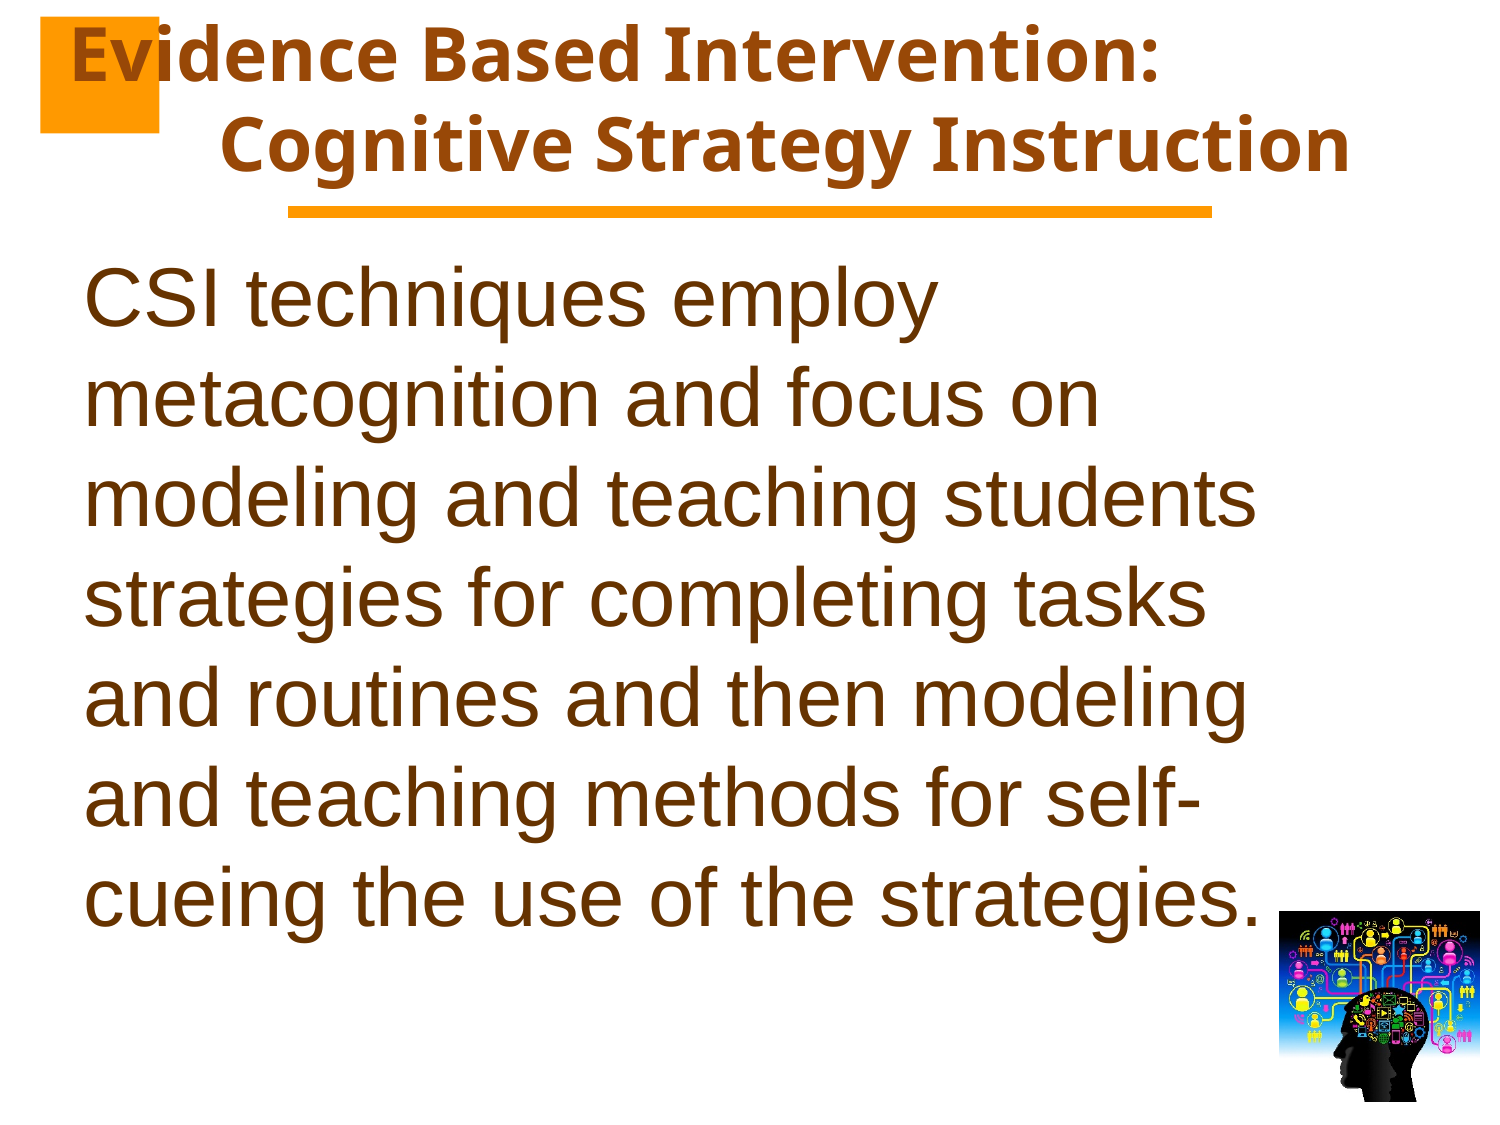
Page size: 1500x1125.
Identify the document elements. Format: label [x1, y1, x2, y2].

title [53, 14, 1399, 180]
text_box [38, 15, 53, 135]
text_box [69, 235, 1341, 1086]
picture [1279, 911, 1481, 1102]
